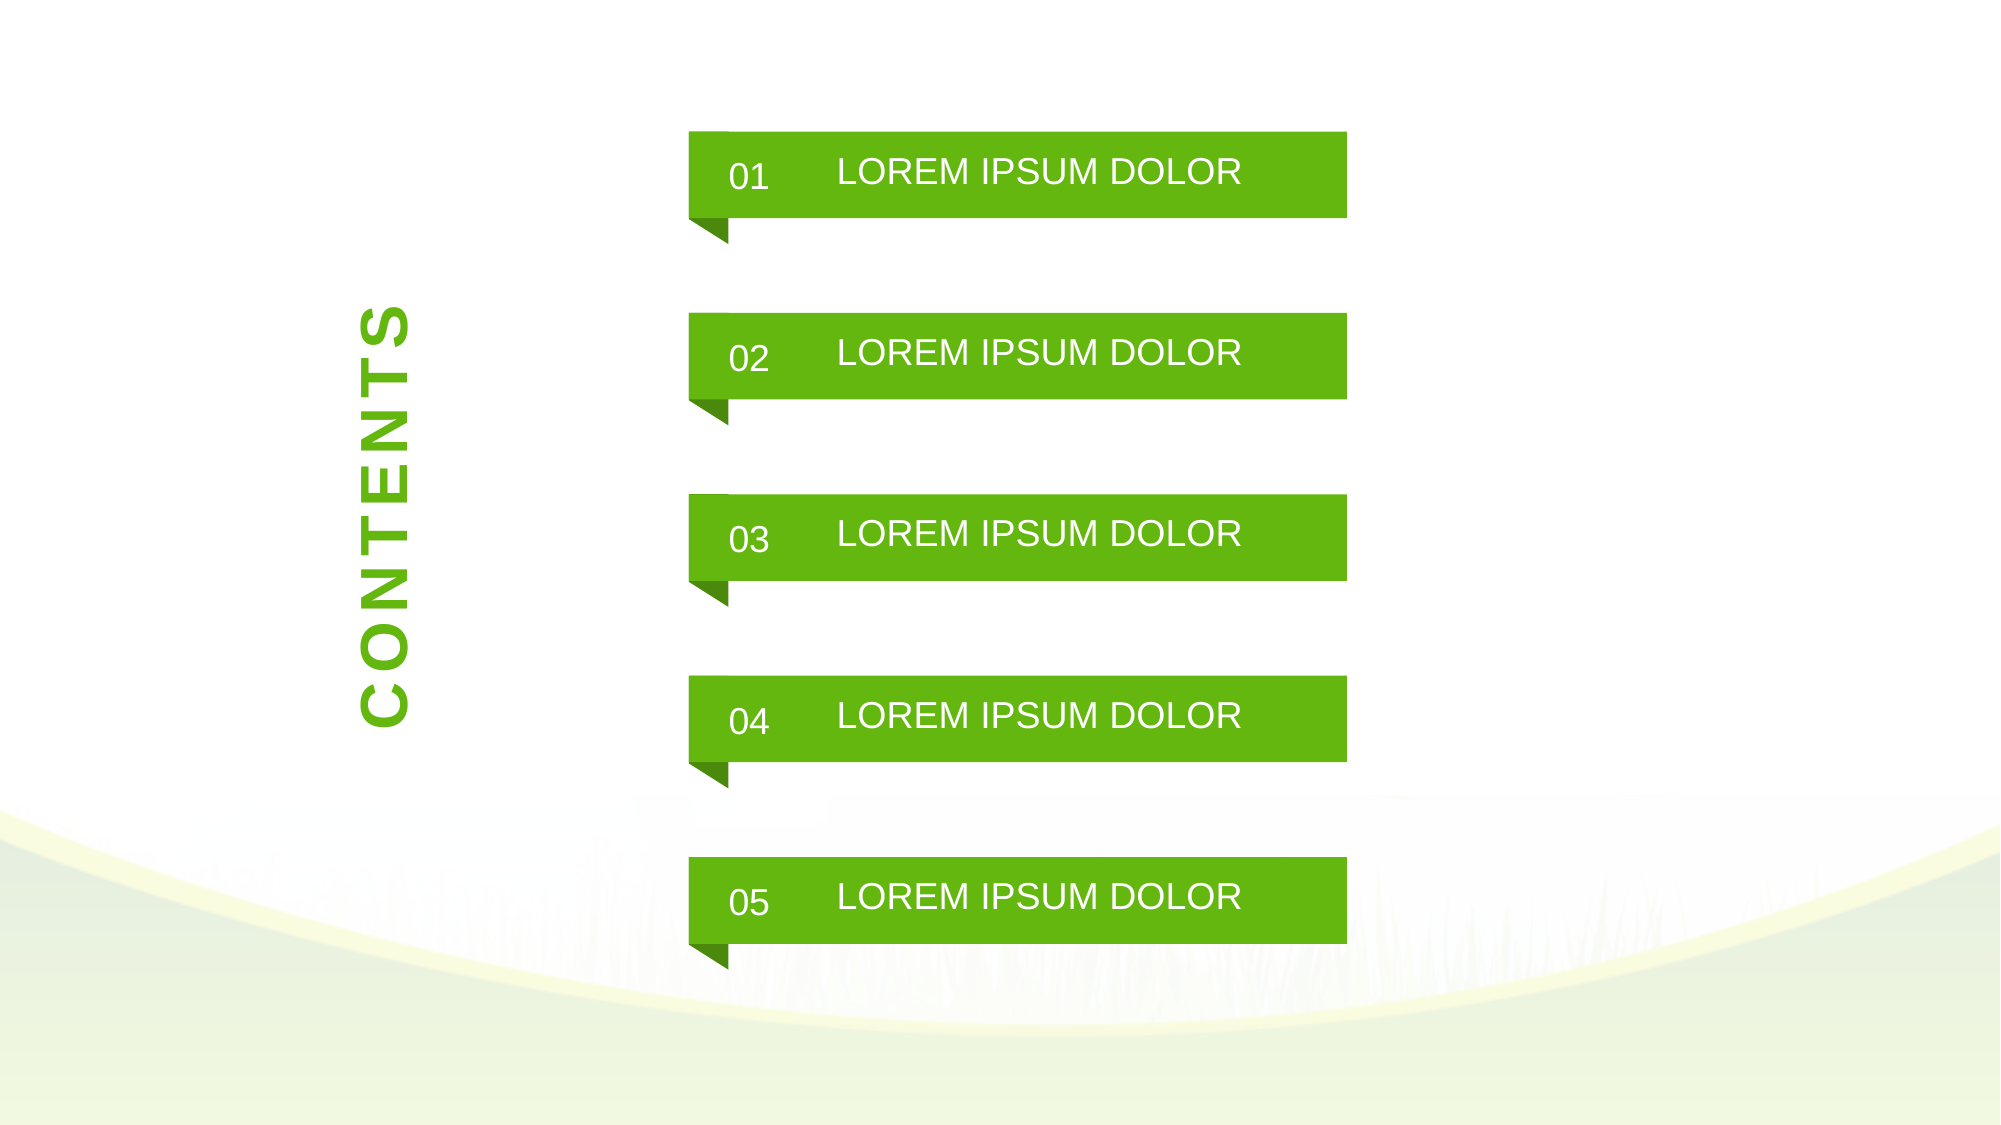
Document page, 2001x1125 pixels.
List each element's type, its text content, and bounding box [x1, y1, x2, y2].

text_box CONTENTS [259, 238, 422, 798]
text_box LOREM IPSUM DOLOR [688, 493, 1348, 582]
text_box 04 [728, 688, 805, 751]
text_box 03 [728, 506, 805, 569]
text_box LOREM IPSUM DOLOR [688, 312, 1348, 400]
text_box 02 [728, 325, 805, 388]
text_box 05 [728, 869, 805, 932]
text_box [687, 856, 730, 972]
text_box [687, 674, 730, 791]
text_box LOREM IPSUM DOLOR [688, 675, 1348, 763]
text_box LOREM IPSUM DOLOR [688, 856, 1348, 945]
text_box 01 [728, 144, 805, 206]
text_box [687, 311, 730, 428]
text_box LOREM IPSUM DOLOR [688, 131, 1348, 219]
text_box [687, 130, 730, 247]
text_box [687, 493, 730, 609]
